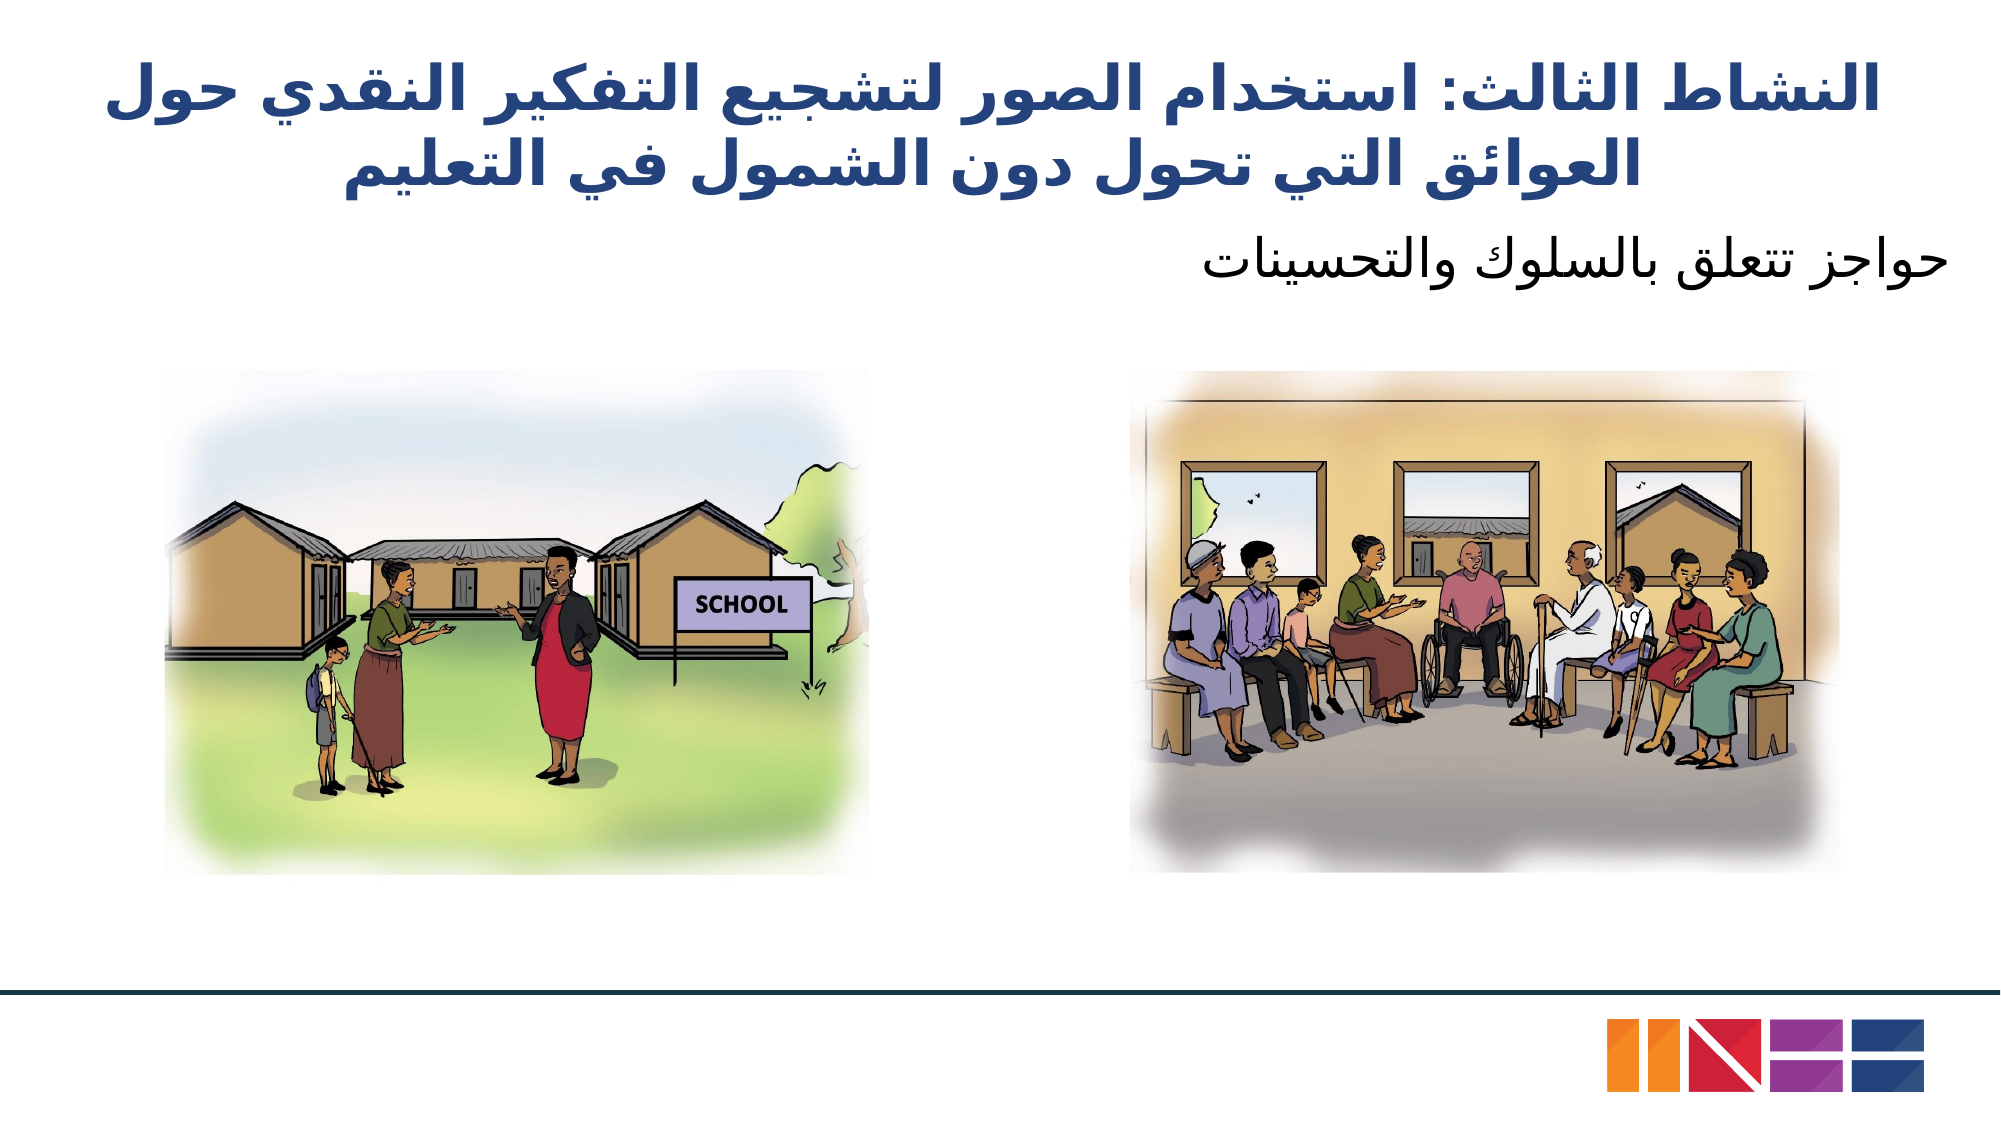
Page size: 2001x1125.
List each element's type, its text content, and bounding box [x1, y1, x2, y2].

list حواجز تتعلق بالسلوك والتحسينات [31, 203, 1971, 954]
picture [1607, 1019, 1924, 1092]
picture [1122, 366, 1847, 879]
picture [164, 361, 870, 883]
title النشاط الثالث: استخدام الصور لتشجيع التفكير النقدي حول العوائق التي تحول دون الشمول في التعليم [31, 28, 1957, 145]
